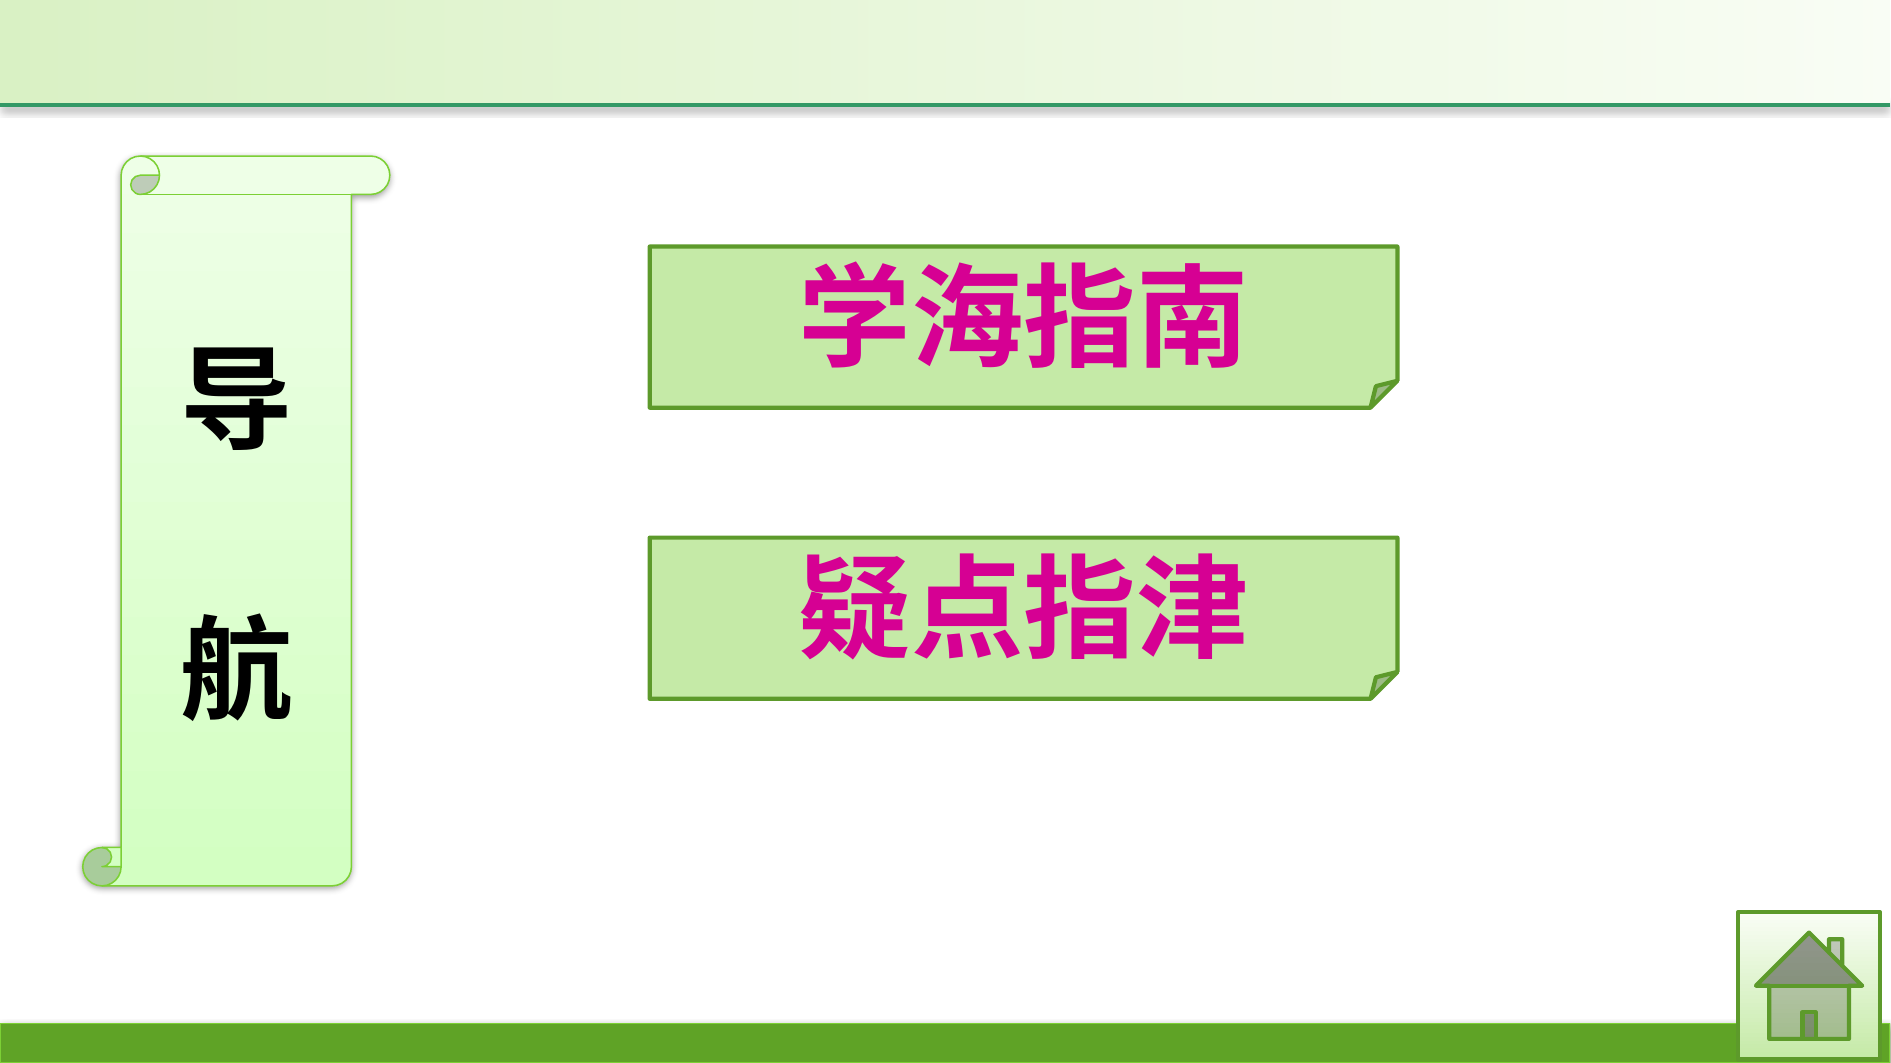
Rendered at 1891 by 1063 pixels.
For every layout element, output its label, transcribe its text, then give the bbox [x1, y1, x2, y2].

text_box [612, 526, 1482, 710]
text_box 导 航 [81, 155, 391, 887]
text_box [612, 234, 1482, 418]
